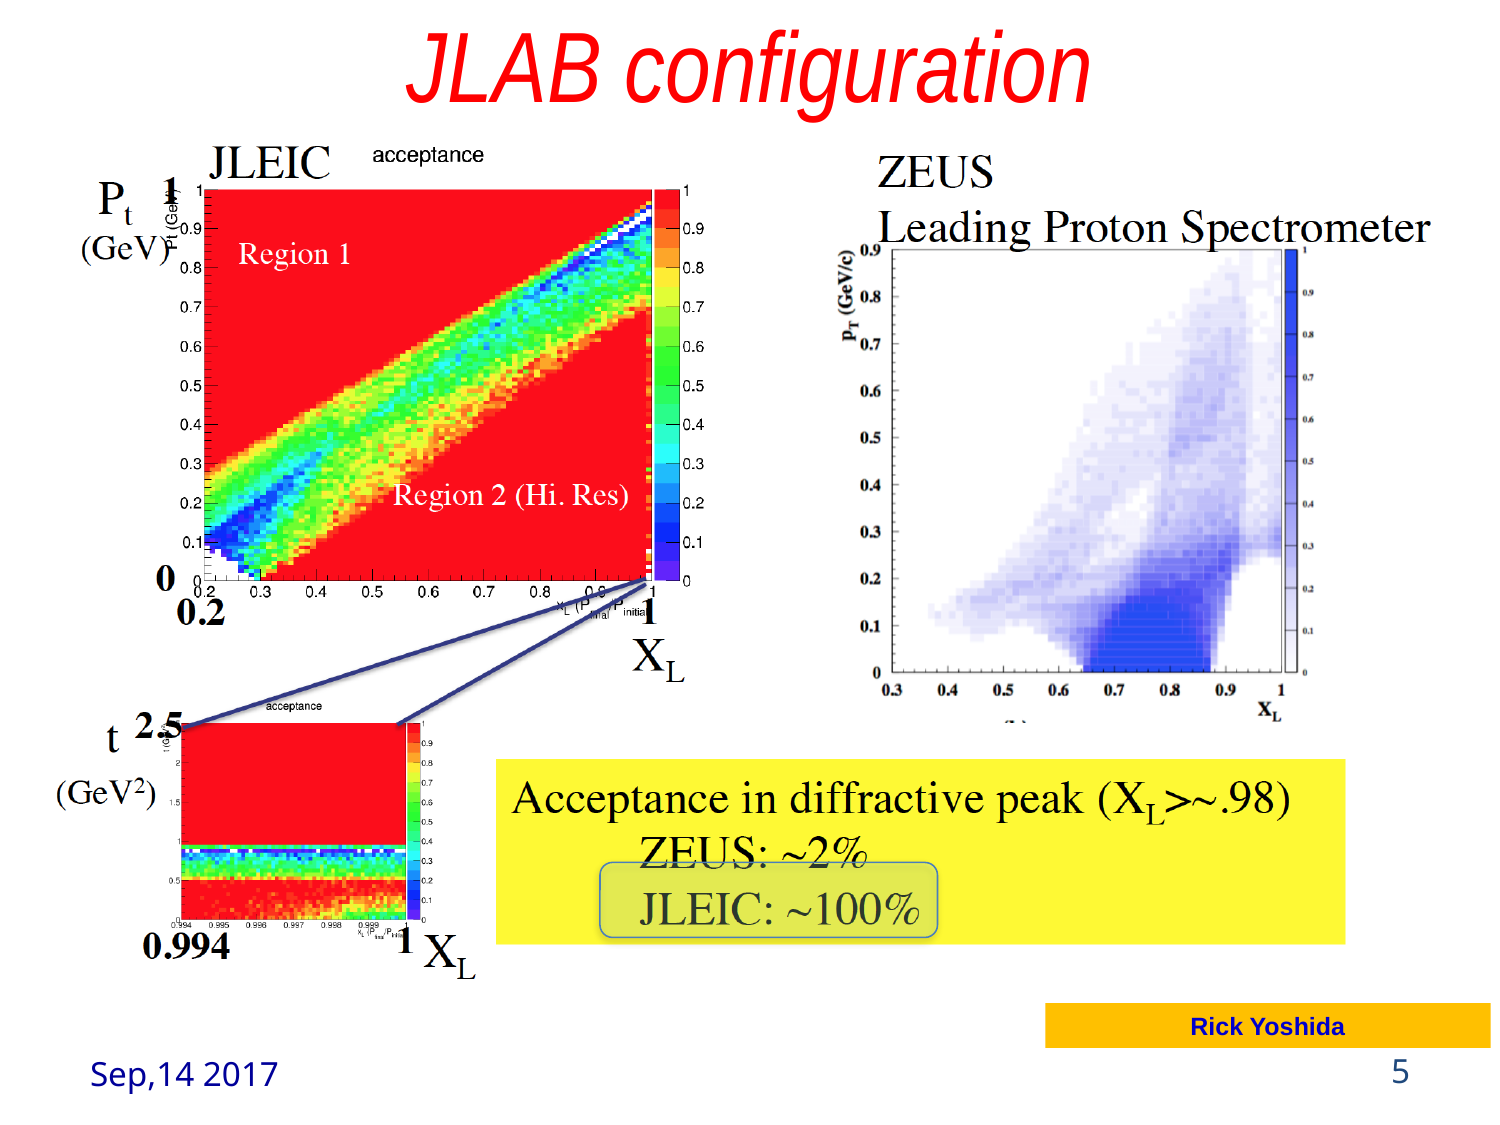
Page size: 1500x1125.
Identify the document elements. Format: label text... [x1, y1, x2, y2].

slide_number 5 [1074, 1048, 1425, 1103]
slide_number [75, 1042, 425, 1103]
text_box Rick Yoshida [1045, 1003, 1491, 1048]
picture [49, 137, 1438, 982]
title JLAB configuration [0, 0, 1500, 125]
